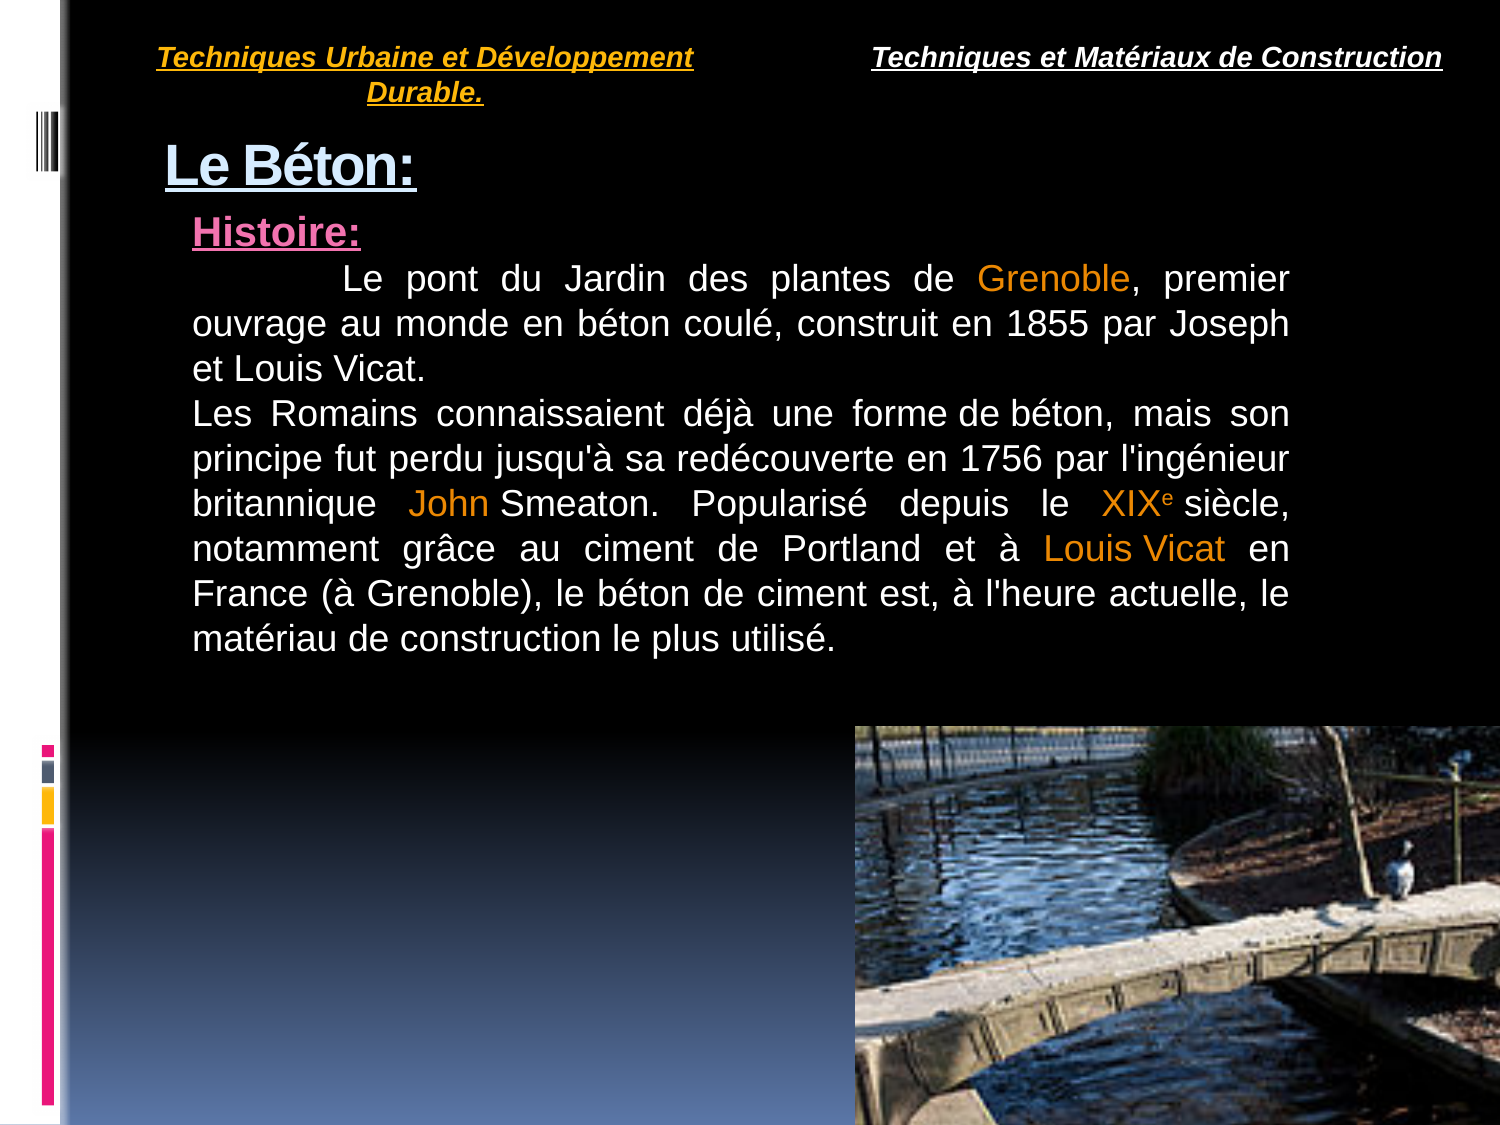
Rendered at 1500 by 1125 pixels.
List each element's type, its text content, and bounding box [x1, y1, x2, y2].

picture [854, 726, 1500, 1125]
text_box Techniques Urbaine et Développement Durable. [100, 30, 750, 116]
text_box Techniques et Matériaux de Construction [856, 30, 1500, 81]
title Le Béton: [150, 119, 491, 232]
text_box Histoire: Le pont du Jardin des plantes de Grenoble, premier ouvrage au monde en béton coulé, construit en 1855 par Joseph et Louis Vicat. Les Romains connaissaient déjà une forme de béton, mais son principe fut perdu jusqu'à sa redécouverte en 1756 par l'ingénieur britannique John Smeaton. Popularisé depuis le XIXe siècle, notamment grâce au ciment de Portland et à Louis Vicat en France (à Grenoble), le béton de ciment est, à l'heure actuelle, le matériau de construction le plus utilisé. [177, 196, 1306, 667]
